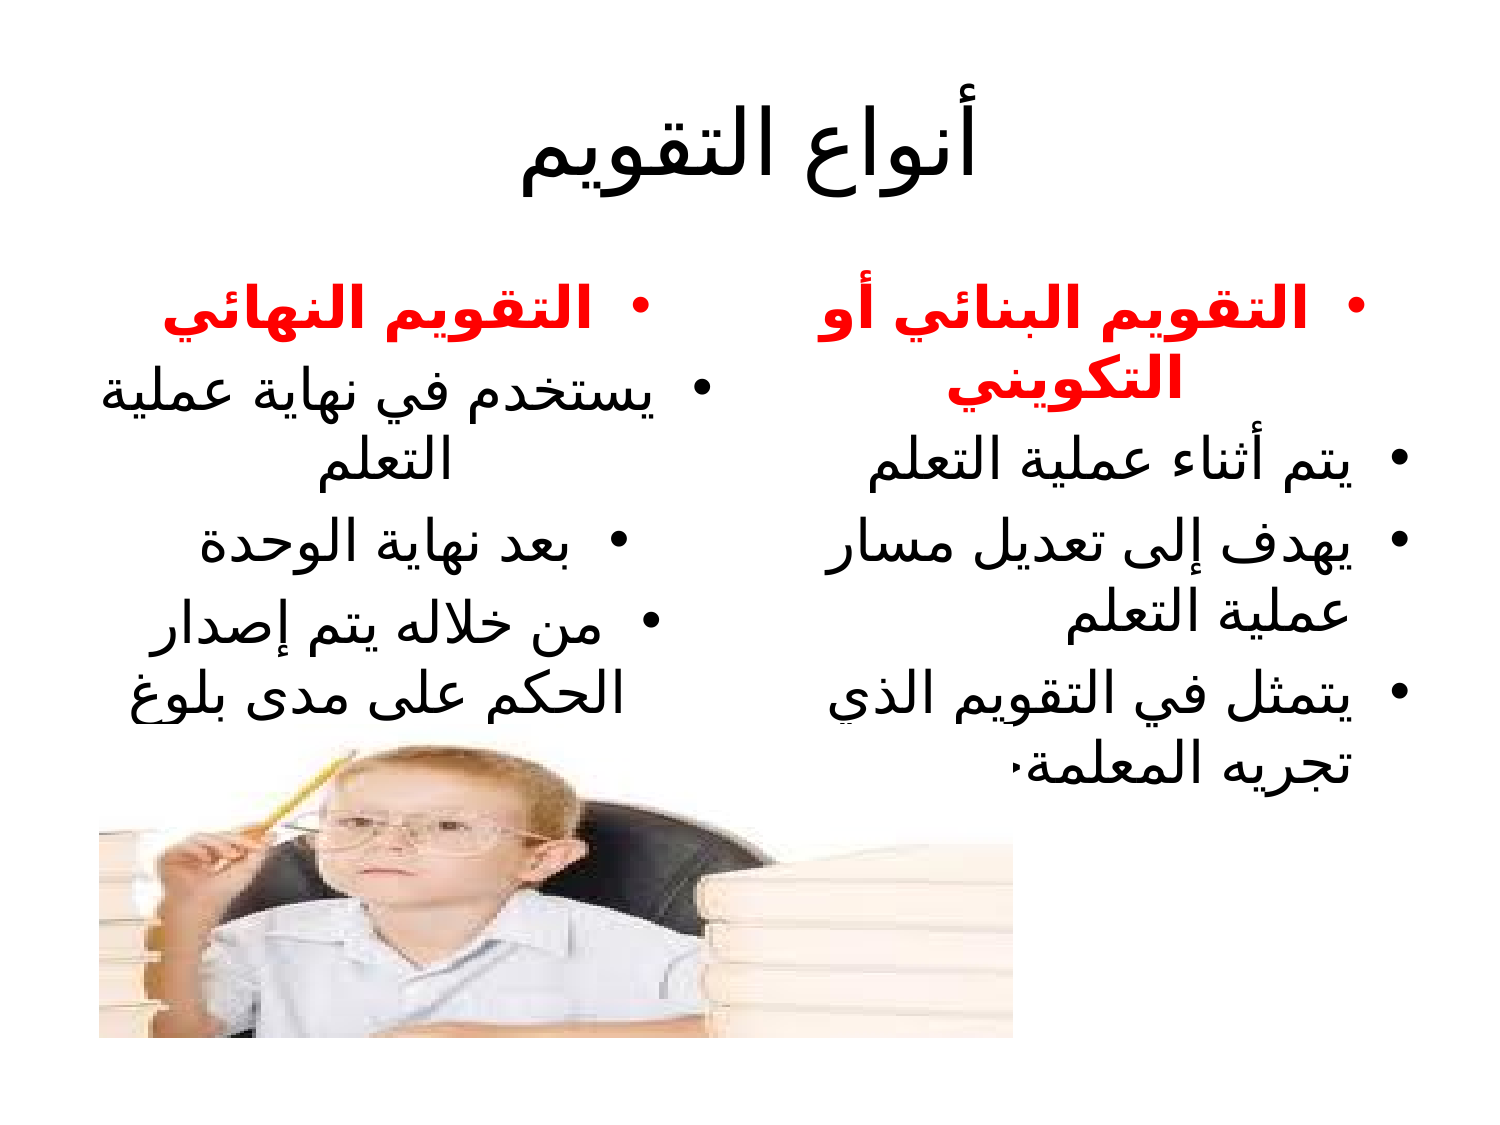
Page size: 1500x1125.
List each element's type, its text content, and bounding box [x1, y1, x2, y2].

list التقويم النهائي يستخدم في نهاية عملية التعلم بعد نهاية الوحدة من خلاله يتم إصدار الحكم على مدى بلوغ الأهداف [75, 262, 738, 1005]
title أنواع التقويم [75, 45, 1425, 233]
list التقويم البنائي أو التكويني يتم أثناء عملية التعلم يهدف إلى تعديل مسار عملية التعلم يتمثل في التقويم الذي تجريه المعلمةخلال اليوم [762, 262, 1425, 1005]
picture [99, 724, 1013, 1038]
